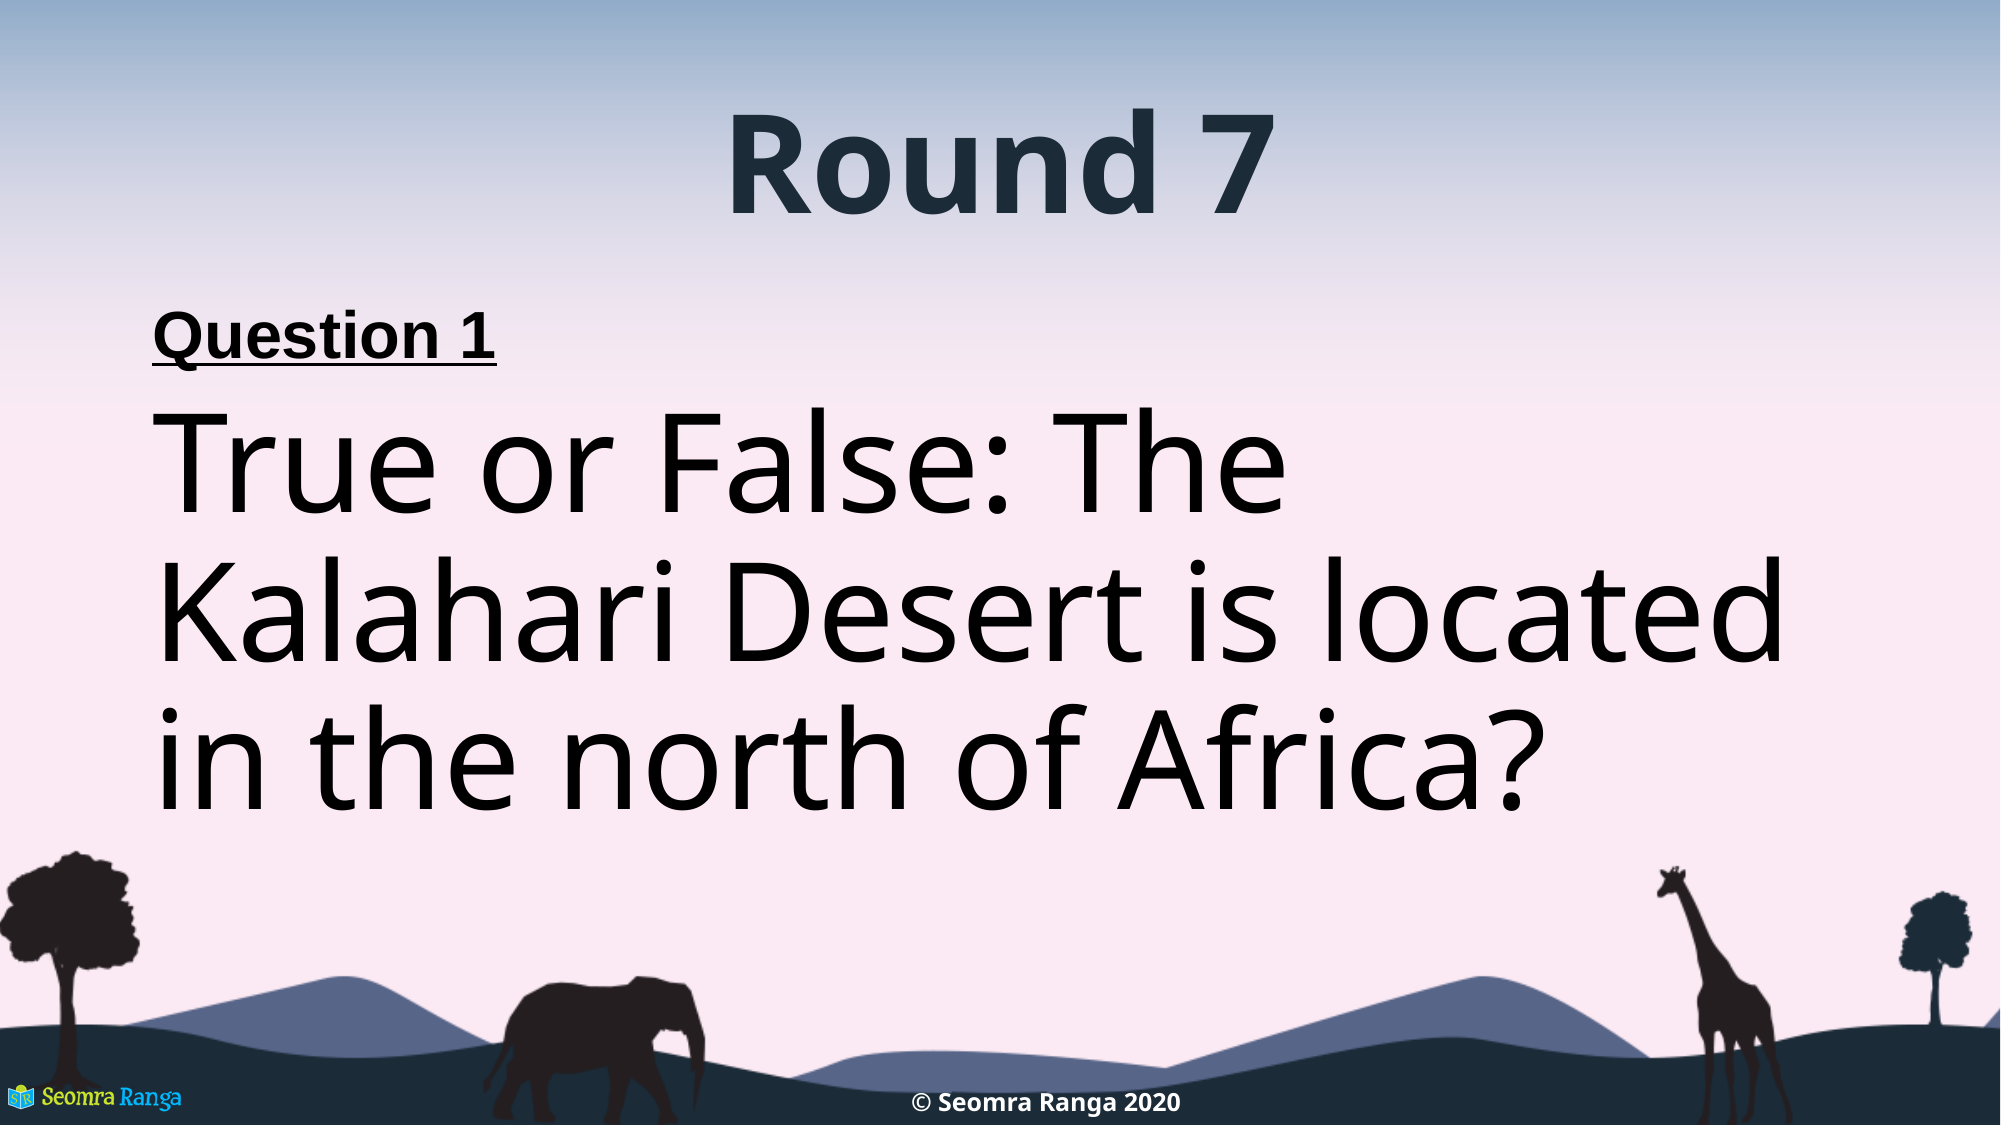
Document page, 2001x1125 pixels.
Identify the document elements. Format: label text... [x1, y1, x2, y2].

picture [0, 0, 2001, 1125]
text_box © Seomra Ranga 2020 www.seomraranga.com [762, 1079, 1330, 1125]
list Question 1 True or False: The Kalahari Desert is located in the north of Africa? [137, 293, 1863, 1014]
title Round 7 [137, 59, 1863, 278]
